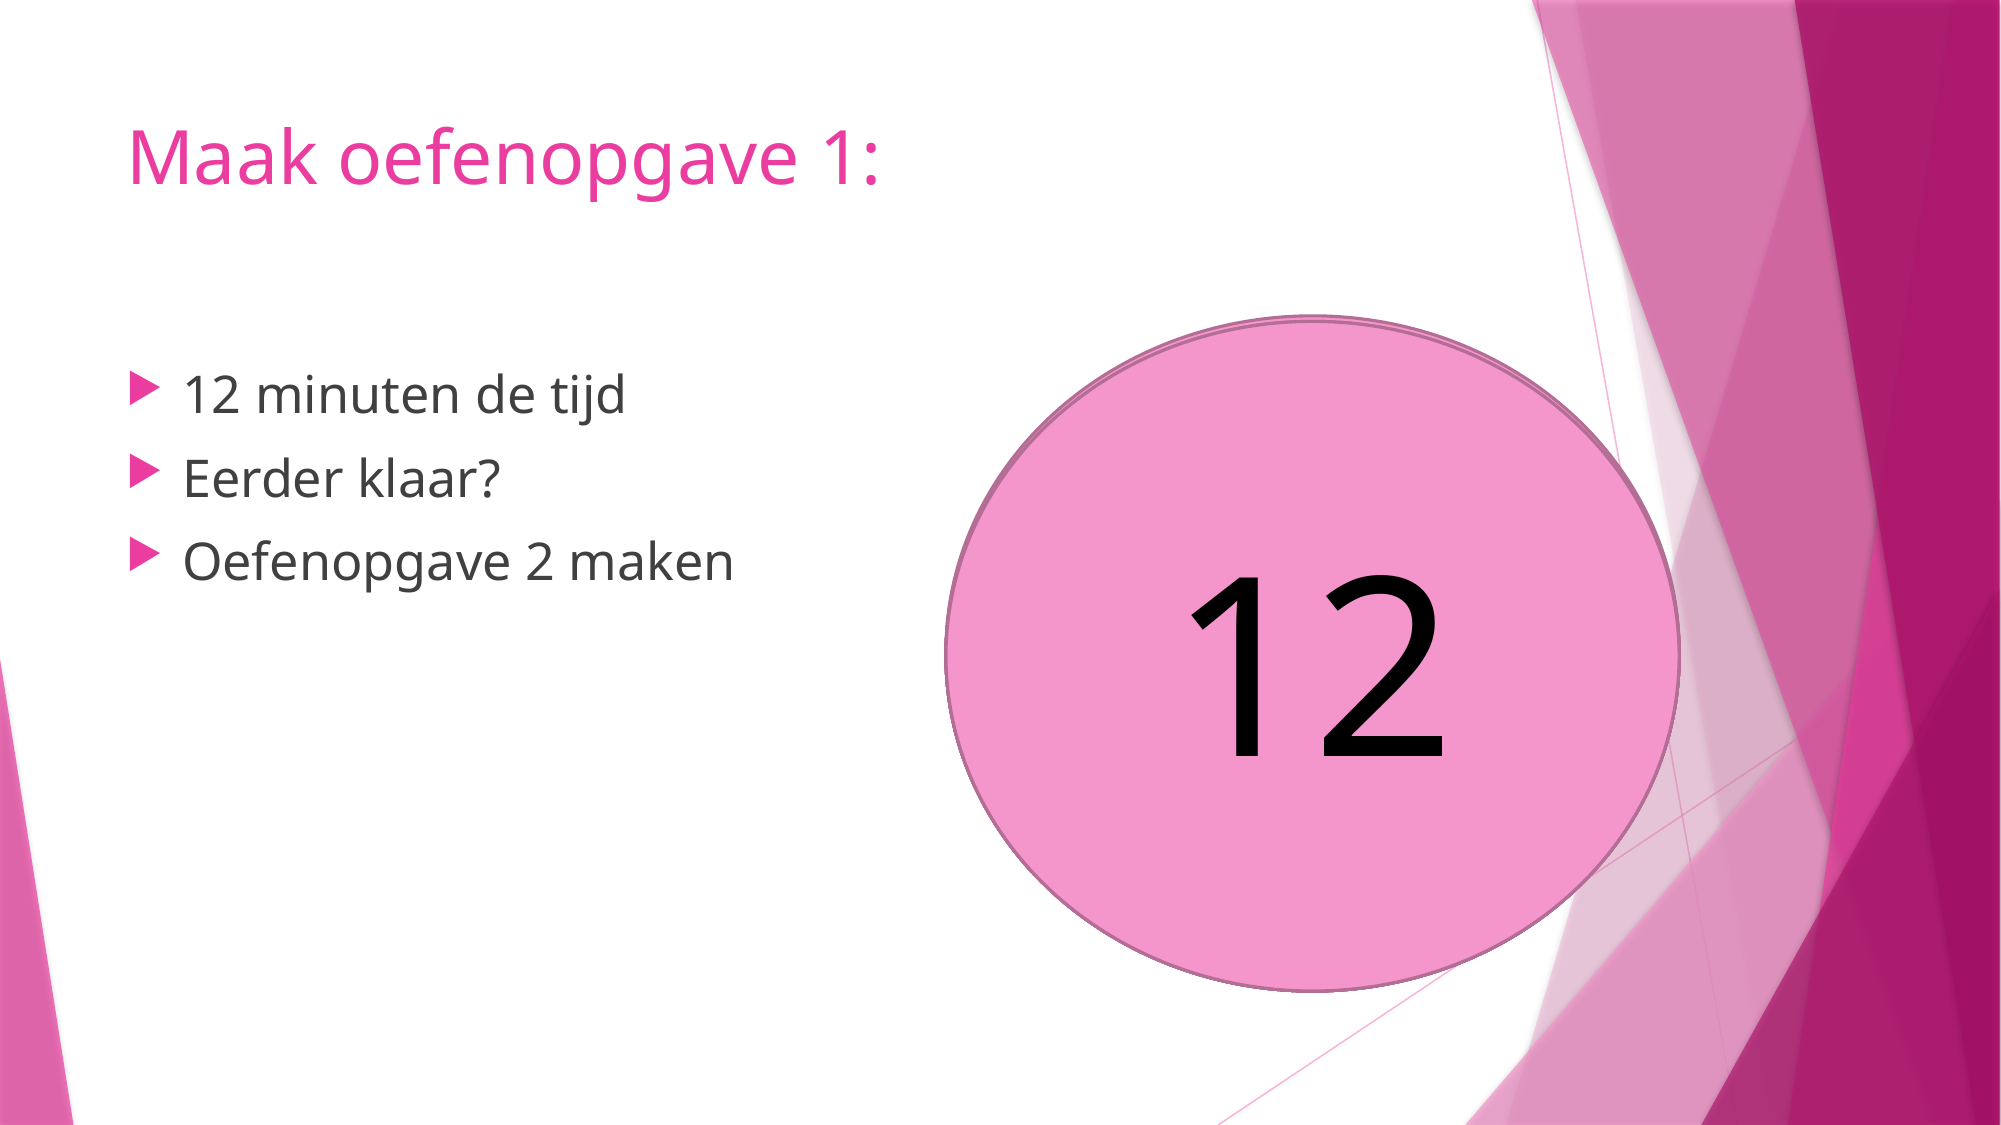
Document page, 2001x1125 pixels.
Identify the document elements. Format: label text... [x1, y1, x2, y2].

list 12 minuten de tijd Eerder klaar? Oefenopgave 2 maken [111, 354, 774, 992]
text_box 10 [948, 314, 1677, 603]
text_box 12 [944, 319, 1681, 993]
title Maak oefenopgave 1: [111, 101, 1522, 319]
